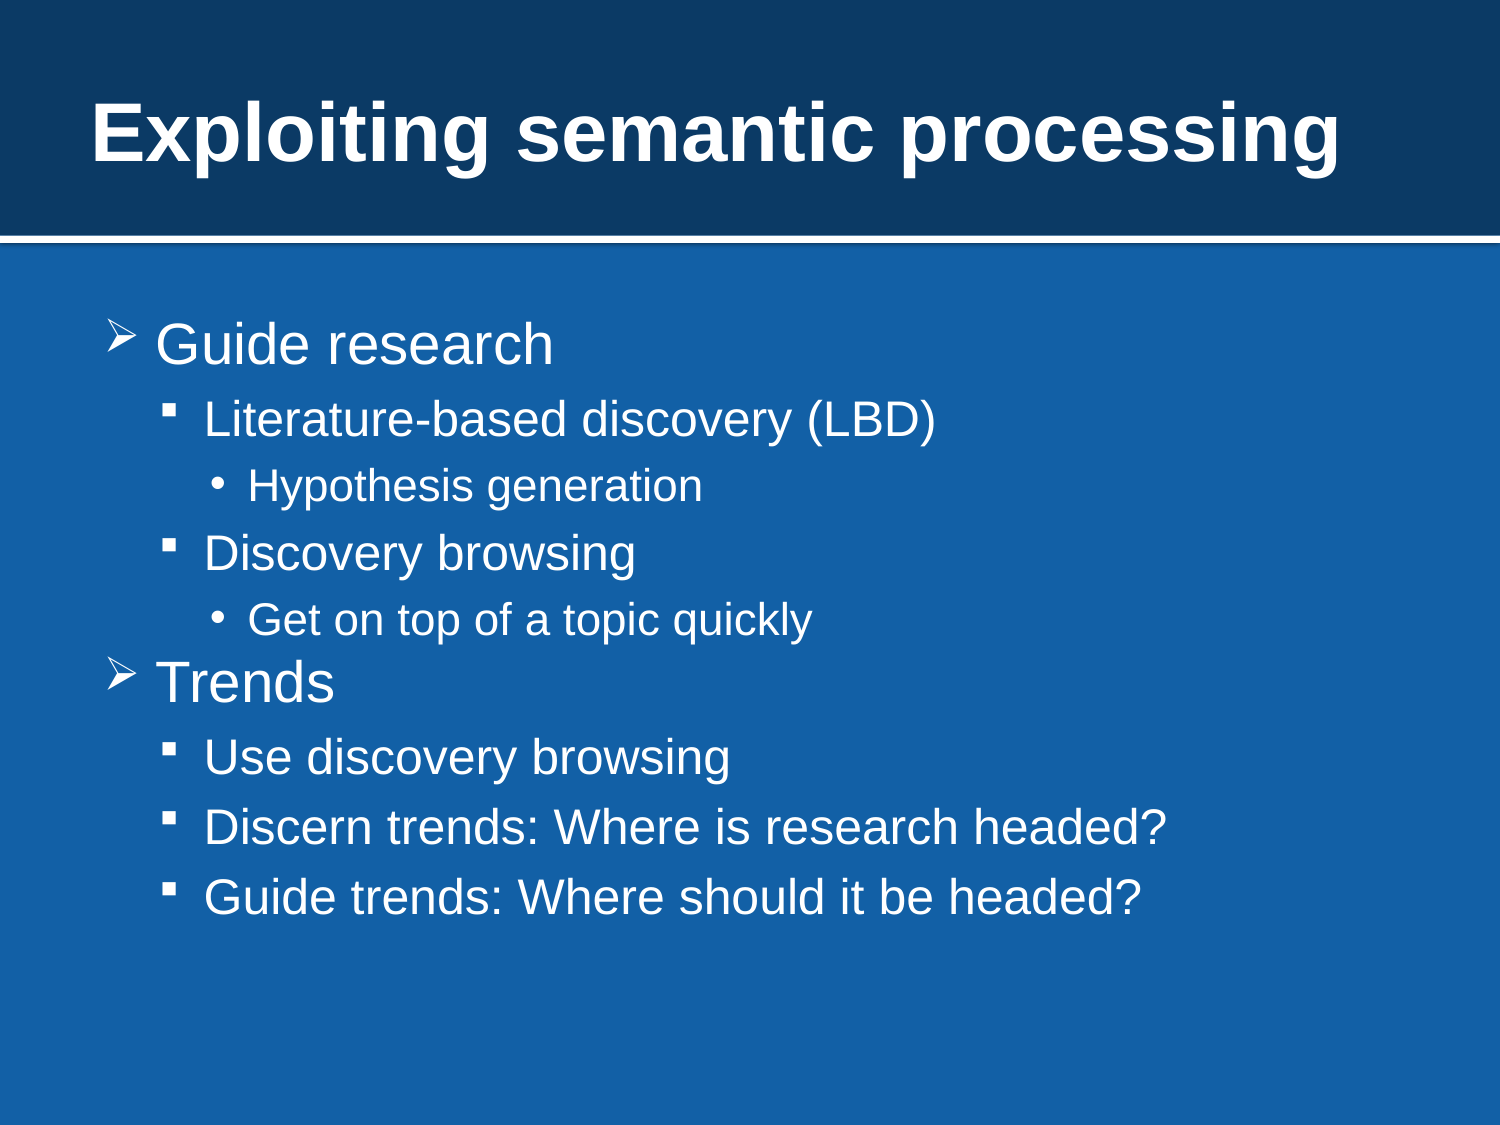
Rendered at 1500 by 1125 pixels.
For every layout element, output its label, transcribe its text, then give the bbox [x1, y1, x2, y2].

list Guide research Literature-based discovery (LBD) Hypothesis generation Discovery browsing Get on top of a topic quickly Trends Use discovery browsing Discern trends: Where is research headed? Guide trends: Where should it be headed? [74, 290, 1426, 966]
title Exploiting semantic processing [75, 25, 1425, 231]
